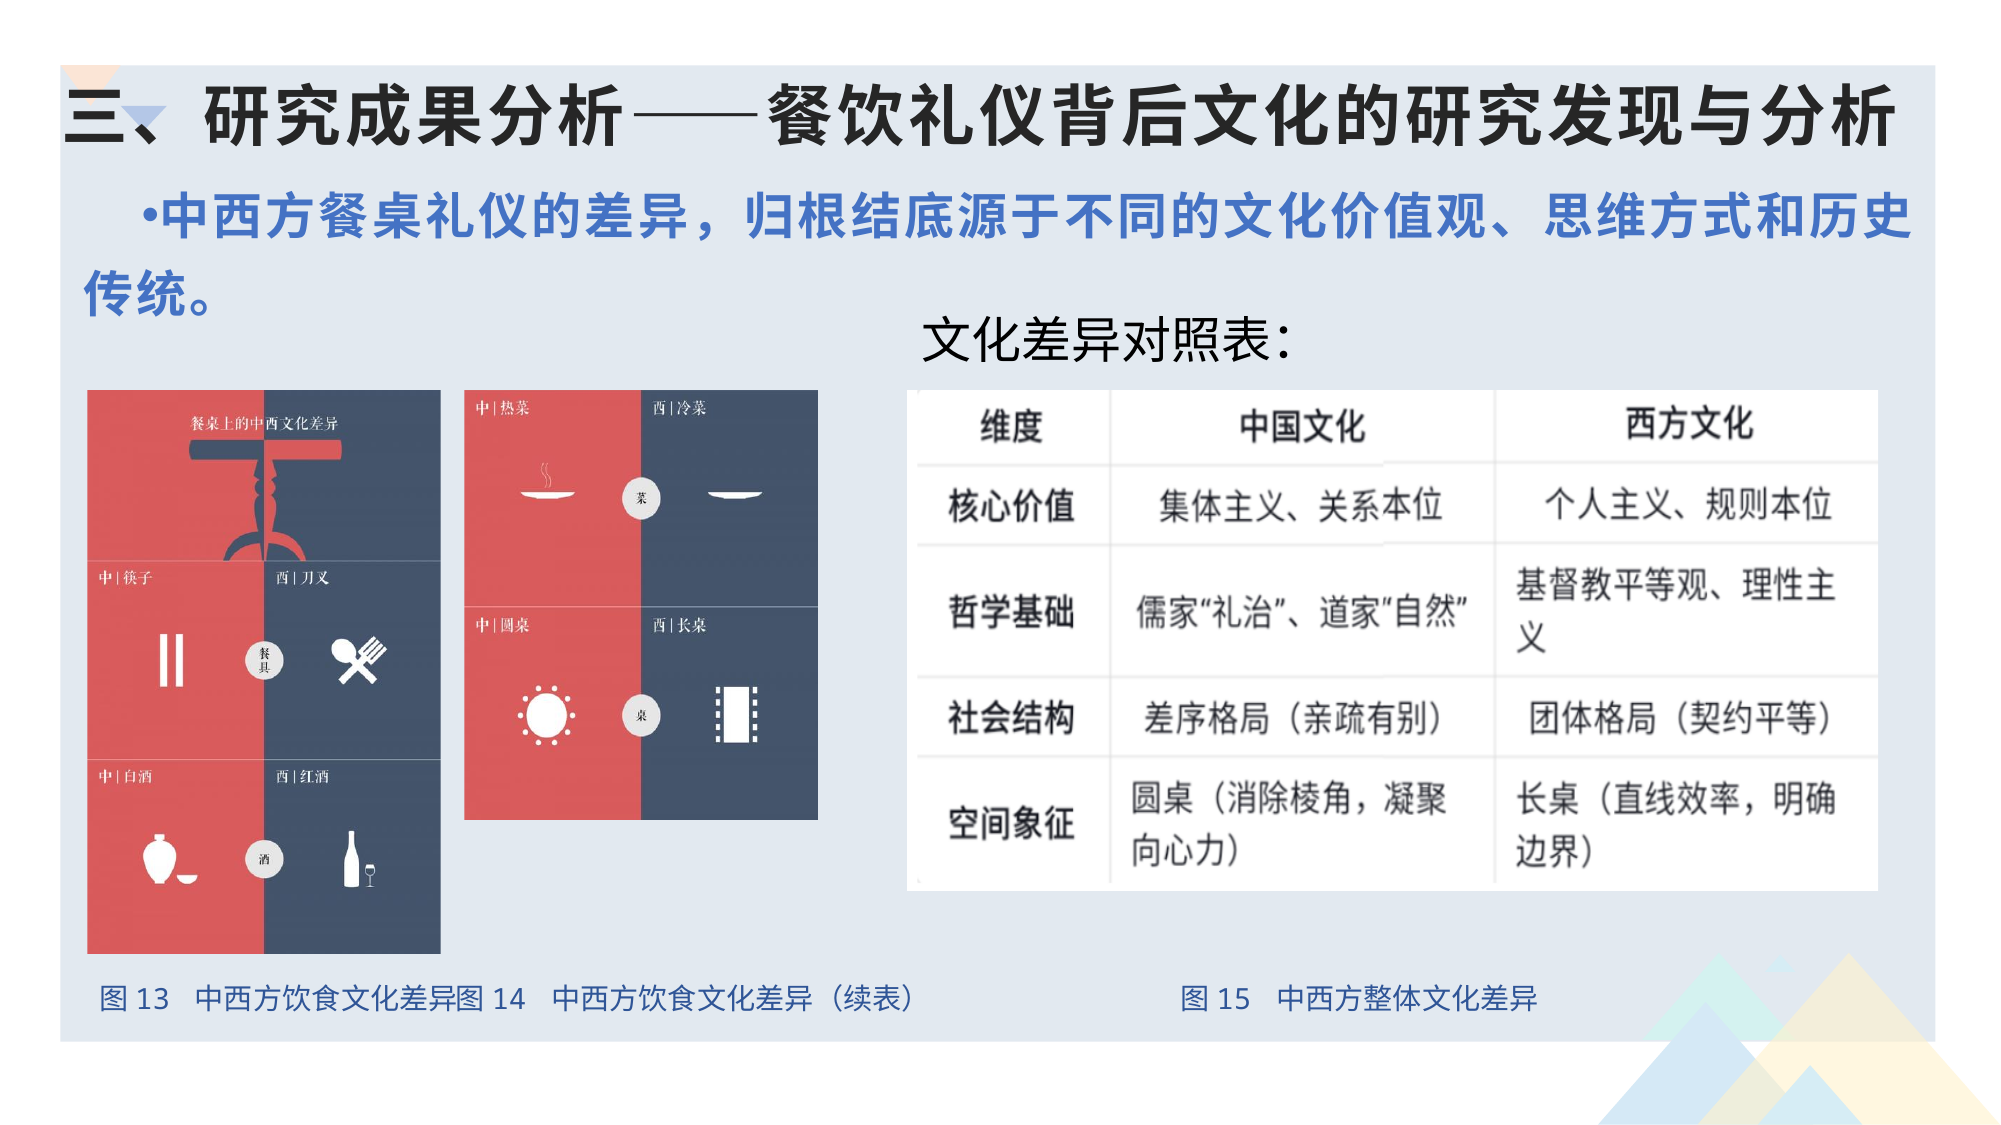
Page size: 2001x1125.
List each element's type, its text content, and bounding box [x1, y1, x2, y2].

list 中西方餐桌礼仪的差异，归根结底源于不同的文化价值观、思维方式和历史传统。 [30, 158, 1931, 916]
text_box 图14 中西方饮食文化差异（续表） [784, 972, 1140, 1023]
text_box 图13 中西方饮食文化差异 [84, 972, 784, 1023]
picture [87, 390, 441, 954]
picture [906, 390, 1879, 891]
text_box 图15 中西方整体文化差异 [1165, 972, 1865, 1023]
picture [464, 390, 818, 820]
text_box 文化差异对照表： [907, 300, 1595, 376]
title 三、研究成果分析——餐饮礼仪背后文化的研究发现与分析 [46, 54, 1961, 174]
